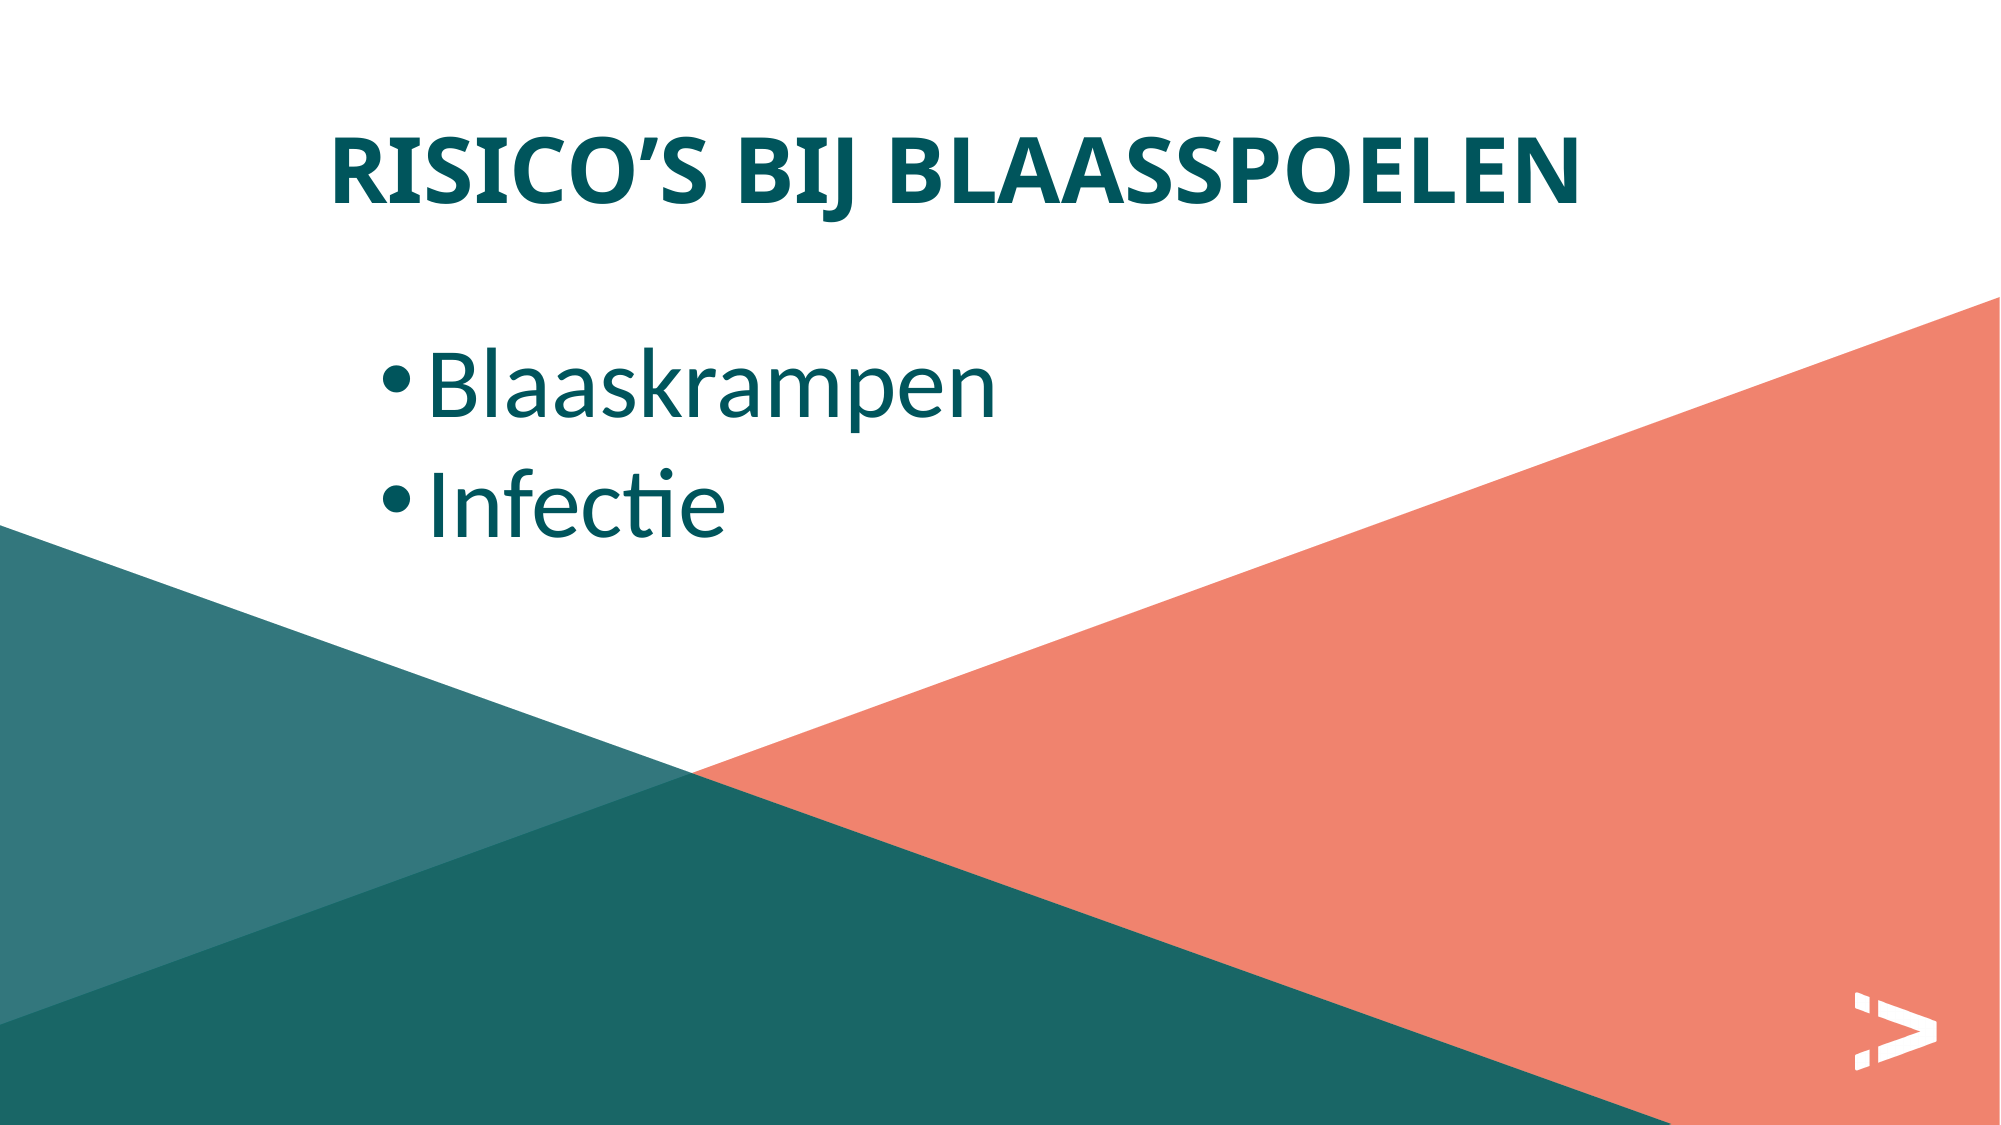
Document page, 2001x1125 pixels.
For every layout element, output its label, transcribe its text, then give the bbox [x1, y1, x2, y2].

text_box Blaaskrampen Infectie [364, 310, 1497, 565]
title Risico’s bij blaasspoelen [94, 65, 1820, 283]
picture [0, 0, 2000, 1125]
